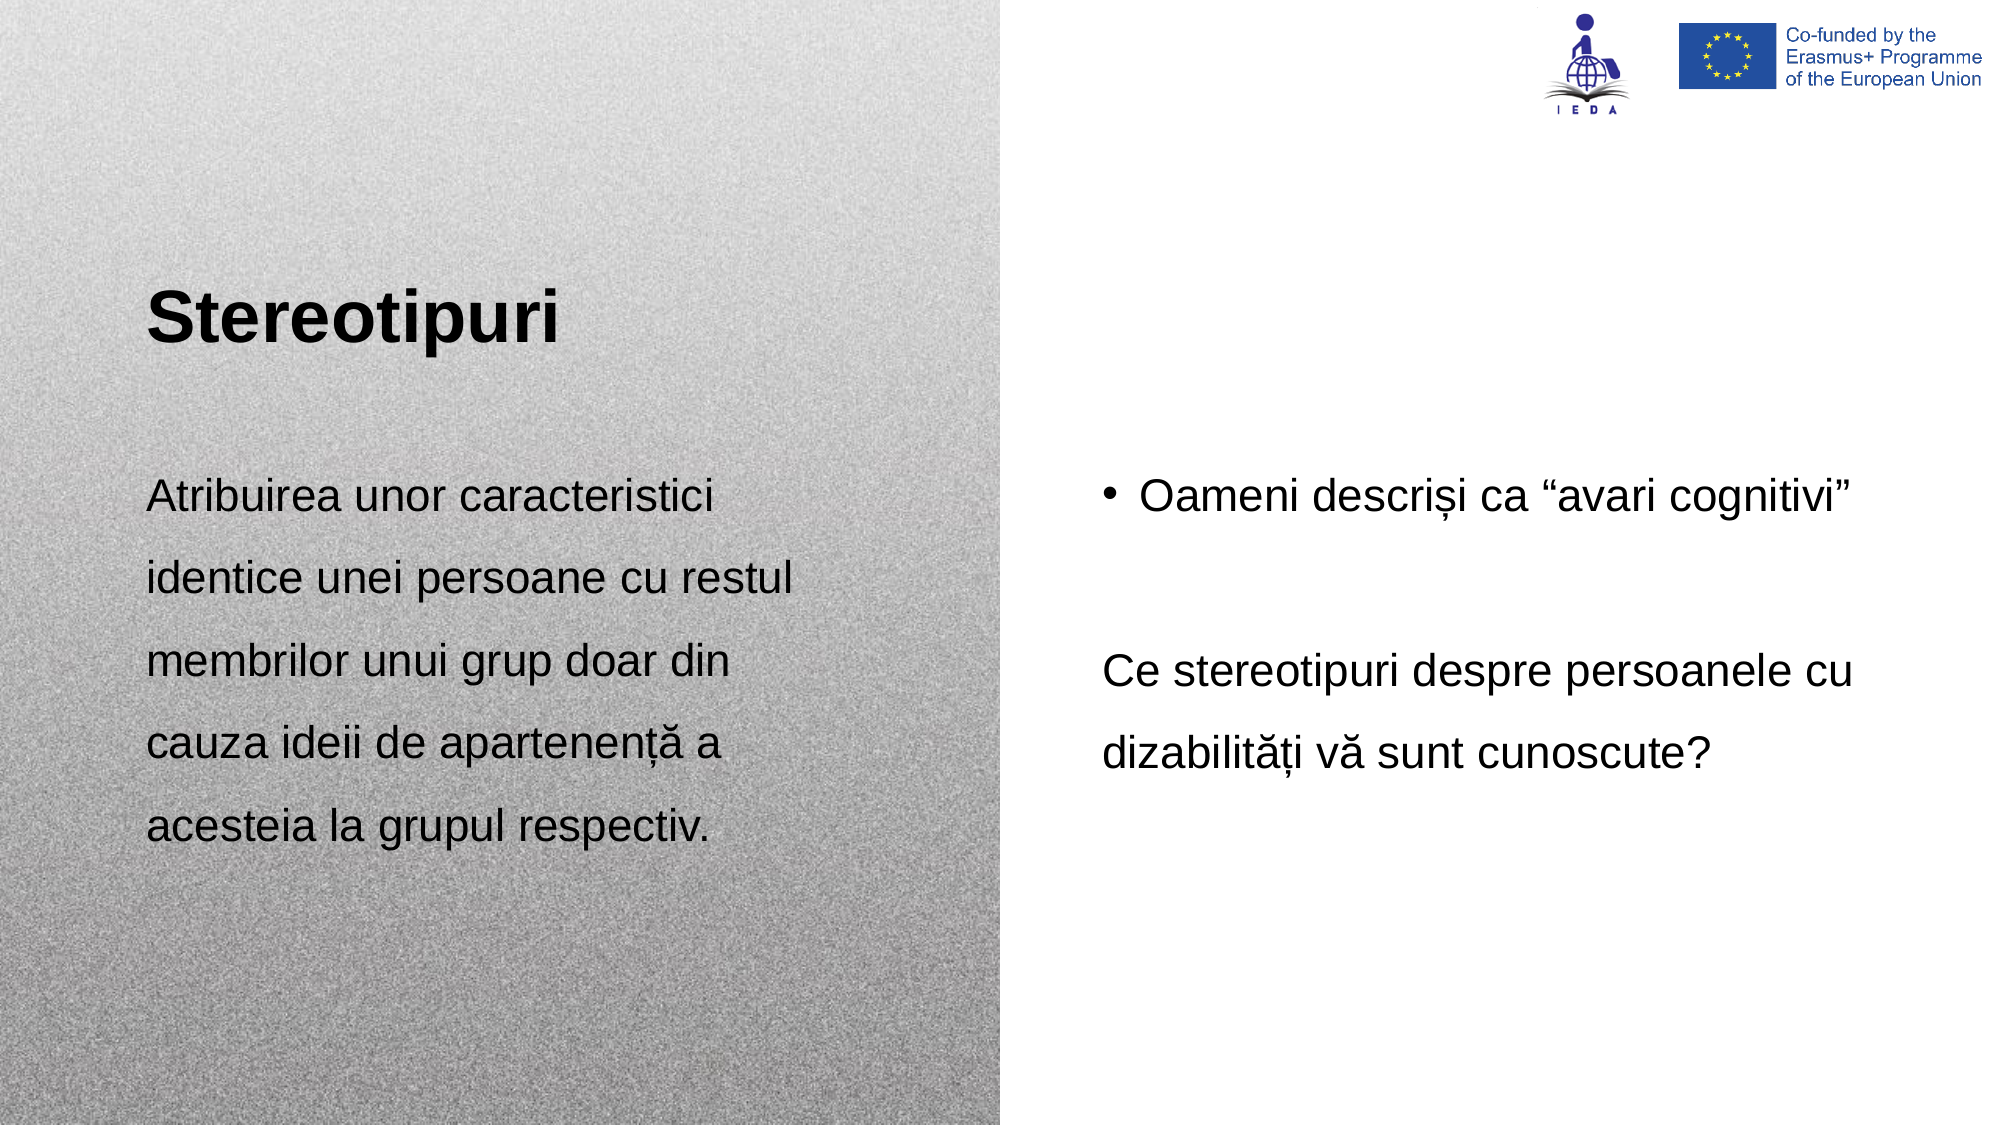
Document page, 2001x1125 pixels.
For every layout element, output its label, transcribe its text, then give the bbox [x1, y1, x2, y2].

picture [1528, 0, 1645, 127]
picture [1677, 22, 2000, 94]
text_box Oameni descriși ca “avari cognitivi” [1087, 430, 1970, 549]
text_box Ce stereotipuri despre persoanele cu dizabilități vă sunt cunoscute? [1087, 605, 1970, 792]
picture [0, 0, 1001, 1125]
